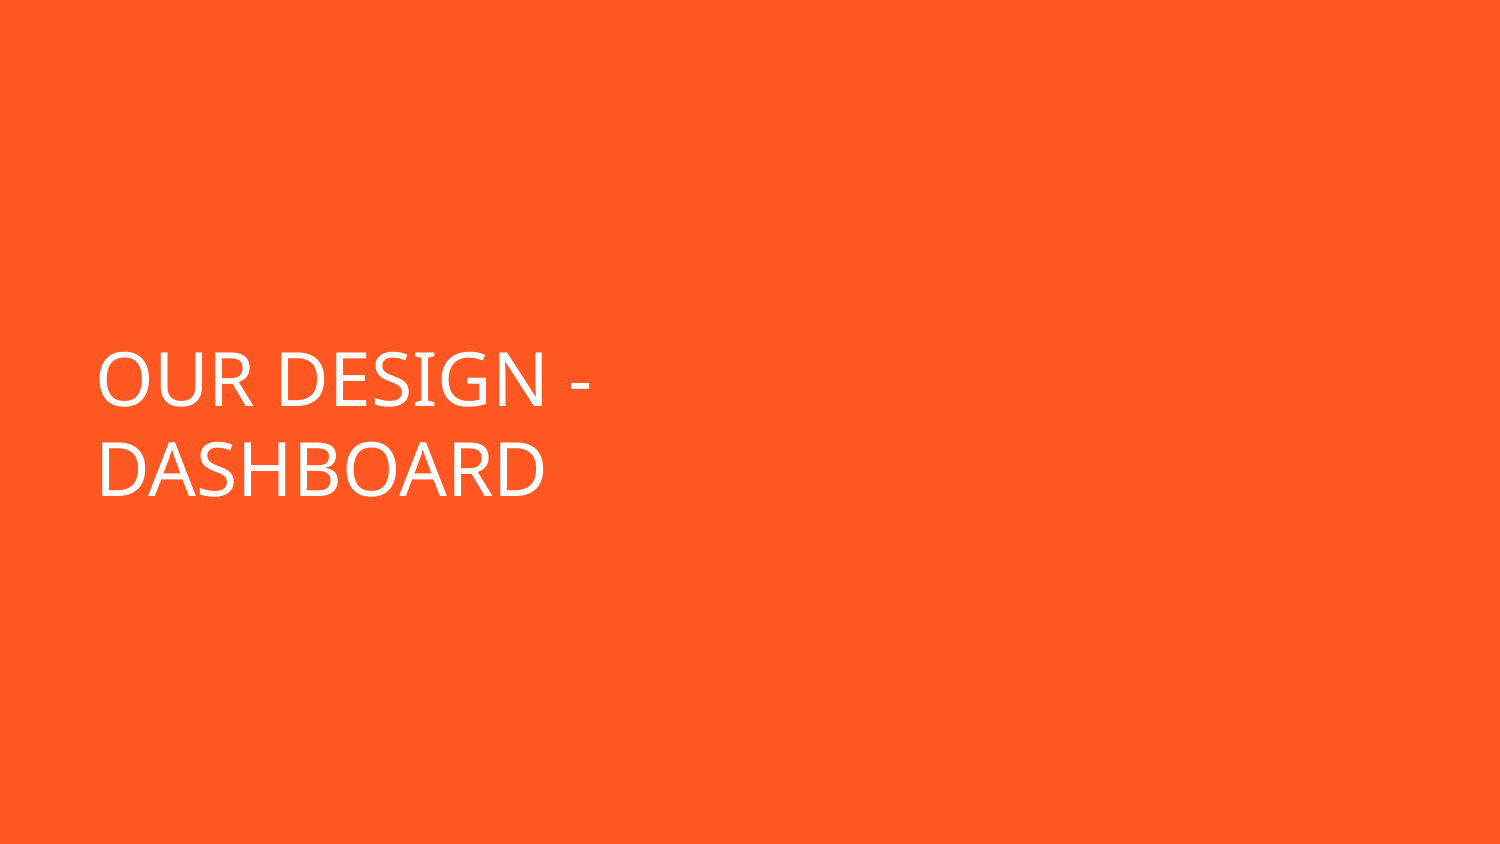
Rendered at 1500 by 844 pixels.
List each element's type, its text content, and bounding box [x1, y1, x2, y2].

title OUR DESIGN - DASHBOARD [80, 86, 1013, 758]
